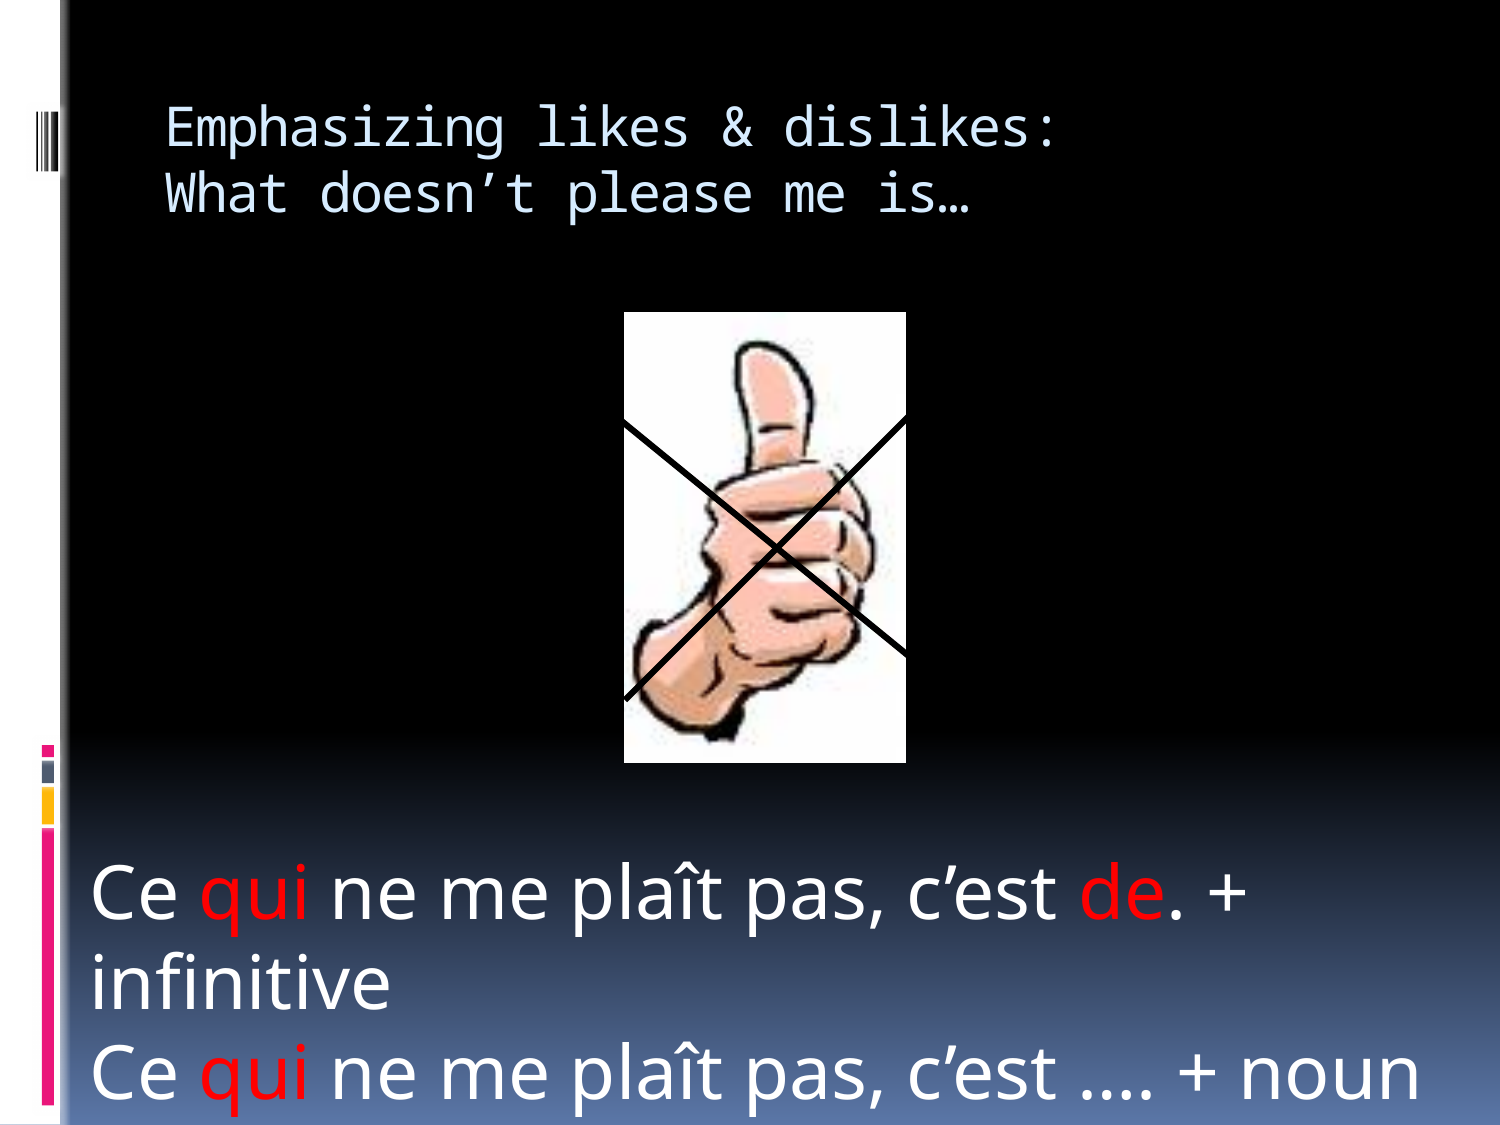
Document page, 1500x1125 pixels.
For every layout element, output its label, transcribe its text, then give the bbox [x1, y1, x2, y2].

text_box Ce qui ne me plaît pas, c’est de. + infinitive Ce qui ne me plaît pas, c’est …. + noun [74, 837, 1500, 1123]
title Emphasizing likes & dislikes: What doesn’t please me is… [150, 83, 1425, 234]
picture [624, 311, 907, 763]
